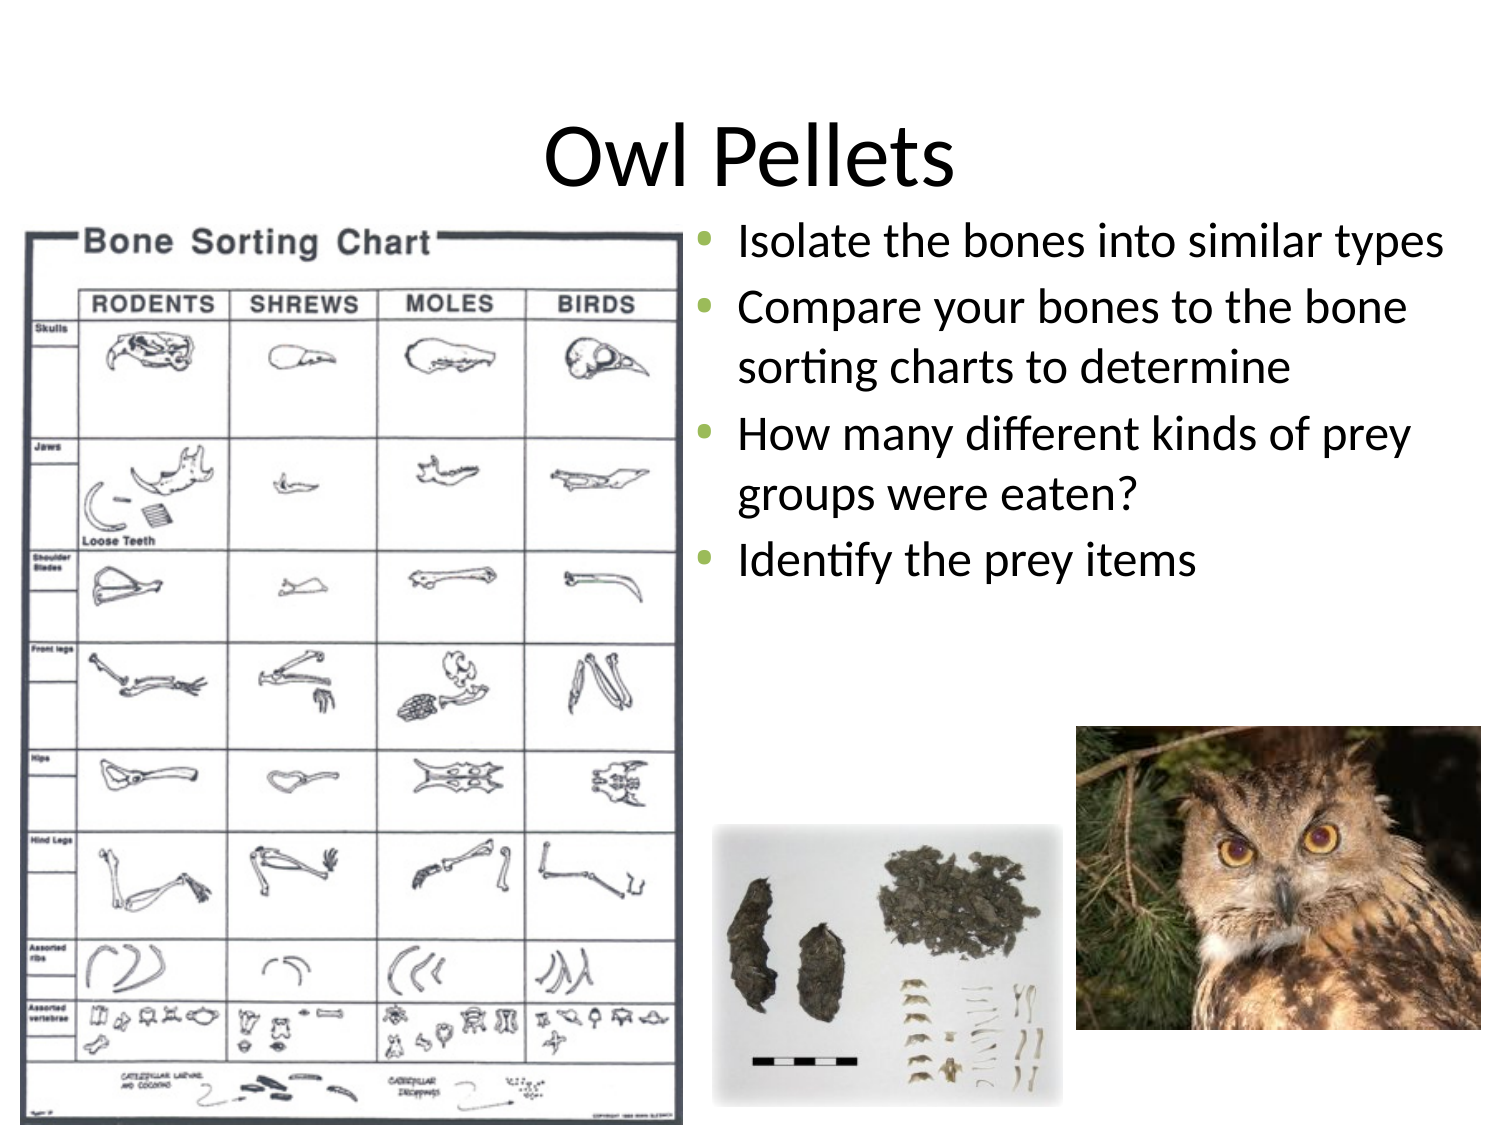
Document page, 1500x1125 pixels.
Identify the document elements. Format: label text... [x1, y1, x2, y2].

text_box Isolate the bones into similar types Compare your bones to the bone sorting charts to determine How many different kinds of prey groups were eaten? Identify the prey items [662, 200, 1500, 775]
picture [1076, 725, 1482, 1030]
picture [20, 224, 683, 1125]
title Owl Pellets [75, 62, 1425, 223]
picture [712, 824, 1063, 1107]
